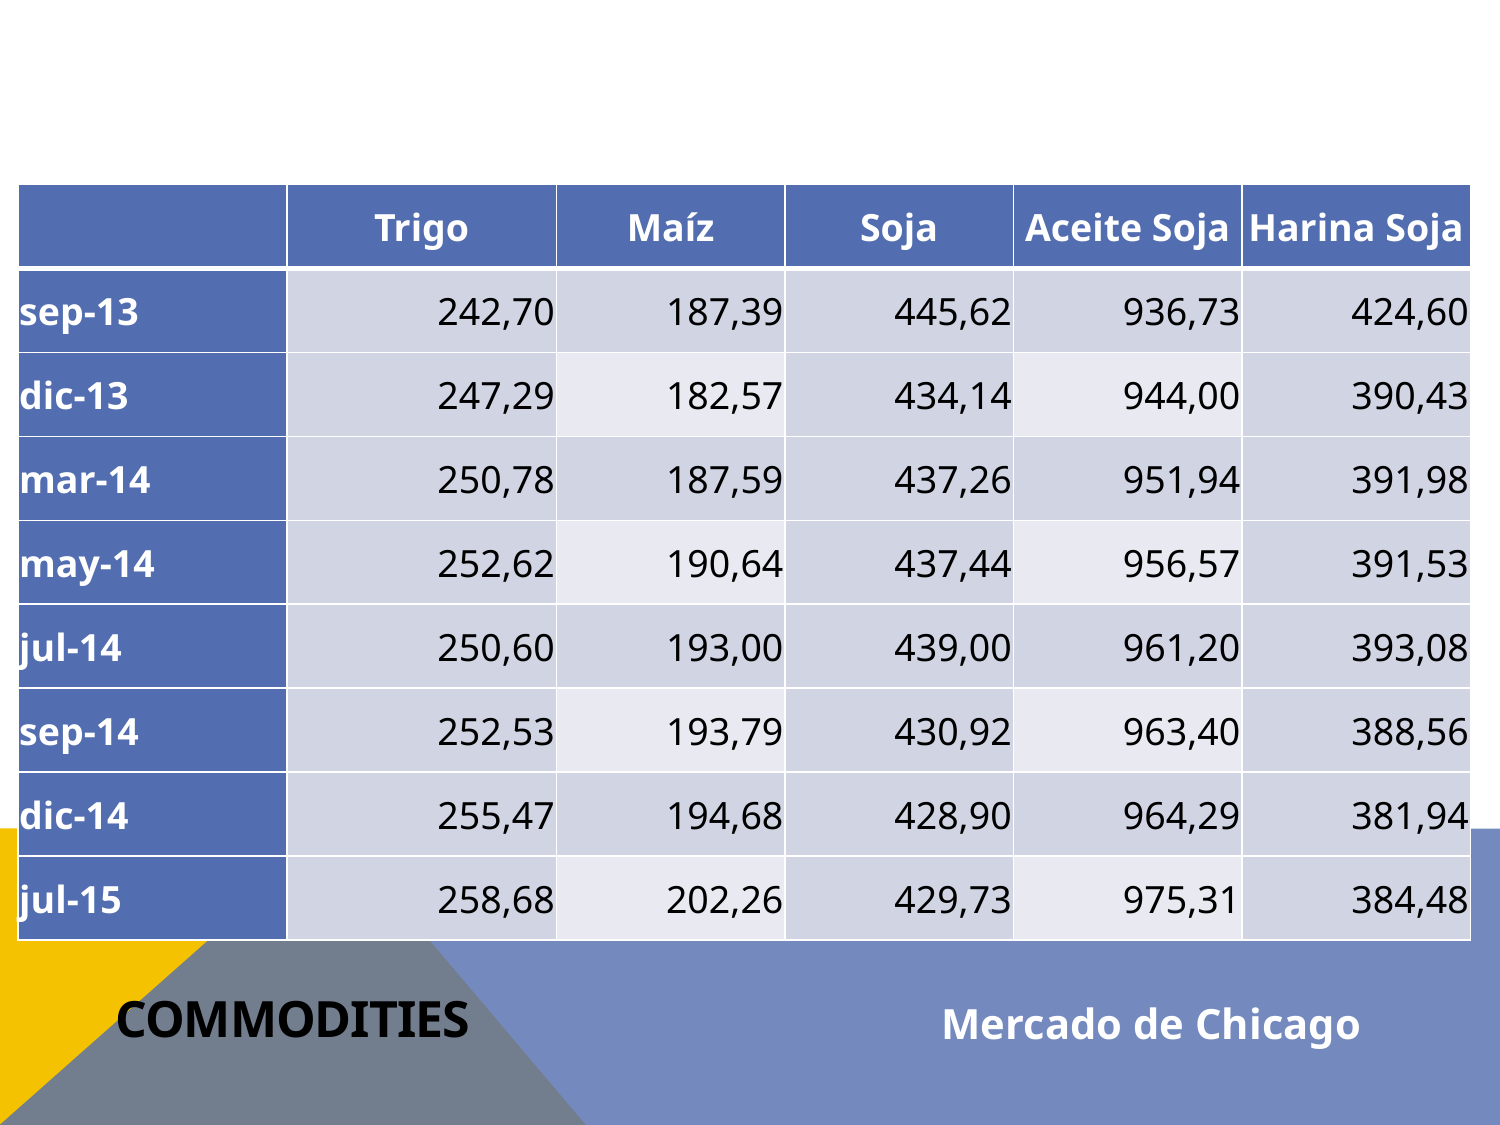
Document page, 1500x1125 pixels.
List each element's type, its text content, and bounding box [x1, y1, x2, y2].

table_cell 430,92 [786, 689, 1013, 771]
table_cell 252,53 [288, 689, 556, 771]
table_header Trigo [288, 185, 556, 266]
table_cell 944,00 [1014, 353, 1241, 436]
text_box Mercado de Chicago [999, 975, 1376, 1071]
table_cell 439,00 [786, 605, 1013, 687]
table_cell 388,56 [1243, 689, 1470, 771]
table_cell 961,20 [1014, 605, 1241, 687]
table_header [19, 185, 286, 266]
table_cell dic-13 [19, 353, 286, 436]
table_cell 255,47 [288, 773, 556, 855]
table_cell 936,73 [1014, 271, 1241, 352]
table_cell 193,79 [557, 689, 784, 771]
table_cell 963,40 [1014, 689, 1241, 771]
table_cell 187,59 [557, 437, 784, 520]
table_header Maíz [557, 185, 784, 266]
table_cell 202,26 [557, 857, 784, 939]
table_cell 437,26 [786, 437, 1013, 520]
table_cell 190,64 [557, 521, 784, 603]
table_cell 381,94 [1243, 773, 1470, 855]
table_header Soja [786, 185, 1013, 266]
table_cell 182,57 [557, 353, 784, 436]
table_cell 975,31 [1014, 857, 1241, 939]
table_cell 194,68 [557, 773, 784, 855]
table_cell sep-13 [19, 271, 286, 352]
table_cell 956,57 [1014, 521, 1241, 603]
table_cell 393,08 [1243, 605, 1470, 687]
table_cell 437,44 [786, 521, 1013, 603]
table_cell 193,00 [557, 605, 784, 687]
table_header Harina Soja [1243, 185, 1470, 266]
table_cell 424,60 [1243, 271, 1470, 352]
table_cell 429,73 [786, 857, 1013, 939]
title Commodities [100, 964, 999, 1071]
table_cell 951,94 [1014, 437, 1241, 520]
table_header Aceite Soja [1014, 185, 1241, 266]
table_cell 250,60 [288, 605, 556, 687]
table_cell 391,98 [1243, 437, 1470, 520]
table_cell 434,14 [786, 353, 1013, 436]
table_cell jul-15 [19, 857, 286, 939]
table_cell sep-14 [19, 689, 286, 771]
table_cell 247,29 [288, 353, 556, 436]
table_cell 445,62 [786, 271, 1013, 352]
table_cell 242,70 [288, 271, 556, 352]
table_cell 428,90 [786, 773, 1013, 855]
table_cell 187,39 [557, 271, 784, 352]
table_cell 250,78 [288, 437, 556, 520]
table_cell jul-14 [19, 605, 286, 687]
table_cell mar-14 [19, 437, 286, 520]
table_cell dic-14 [19, 773, 286, 855]
table_cell 390,43 [1243, 353, 1470, 436]
table_cell 252,62 [288, 521, 556, 603]
table_cell 964,29 [1014, 773, 1241, 855]
table_cell 384,48 [1243, 857, 1470, 939]
table_cell 391,53 [1243, 521, 1470, 603]
table_cell may-14 [19, 521, 286, 603]
table_cell 258,68 [288, 857, 556, 939]
